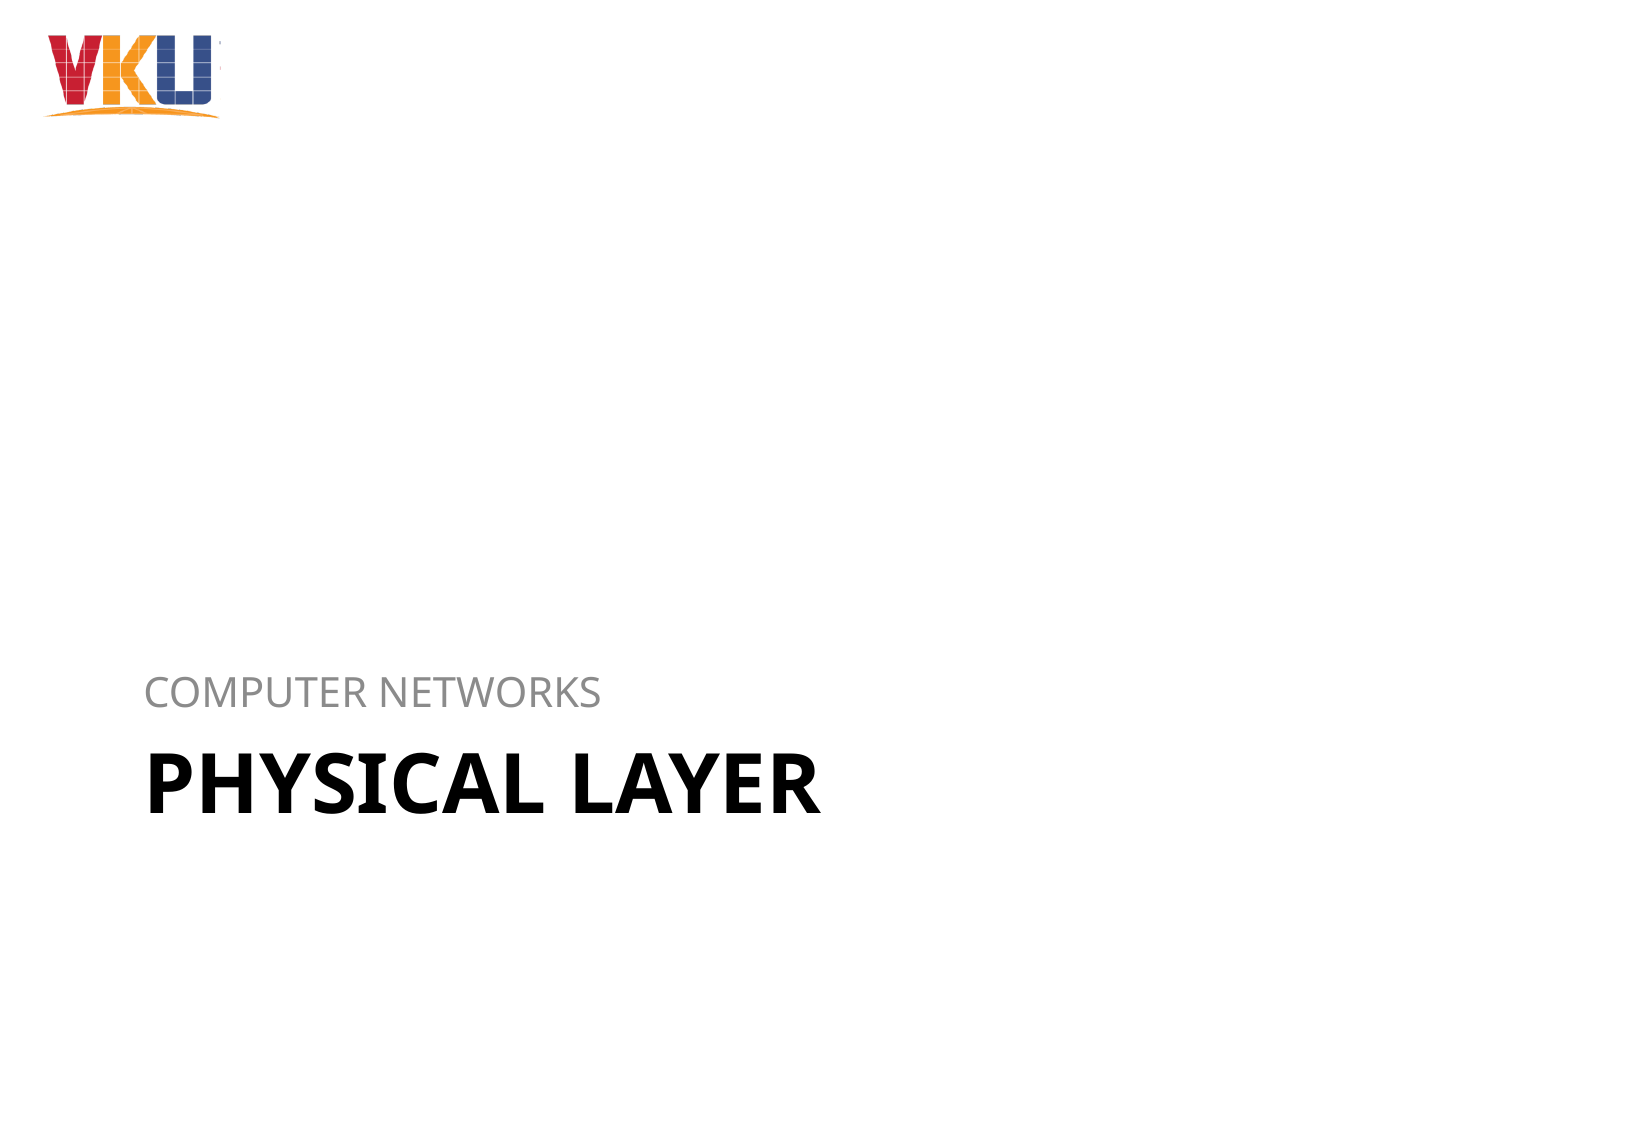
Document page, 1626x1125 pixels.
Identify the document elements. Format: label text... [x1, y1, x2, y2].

picture [32, 21, 228, 129]
title PHYSICAL LAYER [128, 723, 1510, 947]
list COMPUTER NETWORKS [128, 476, 1510, 723]
